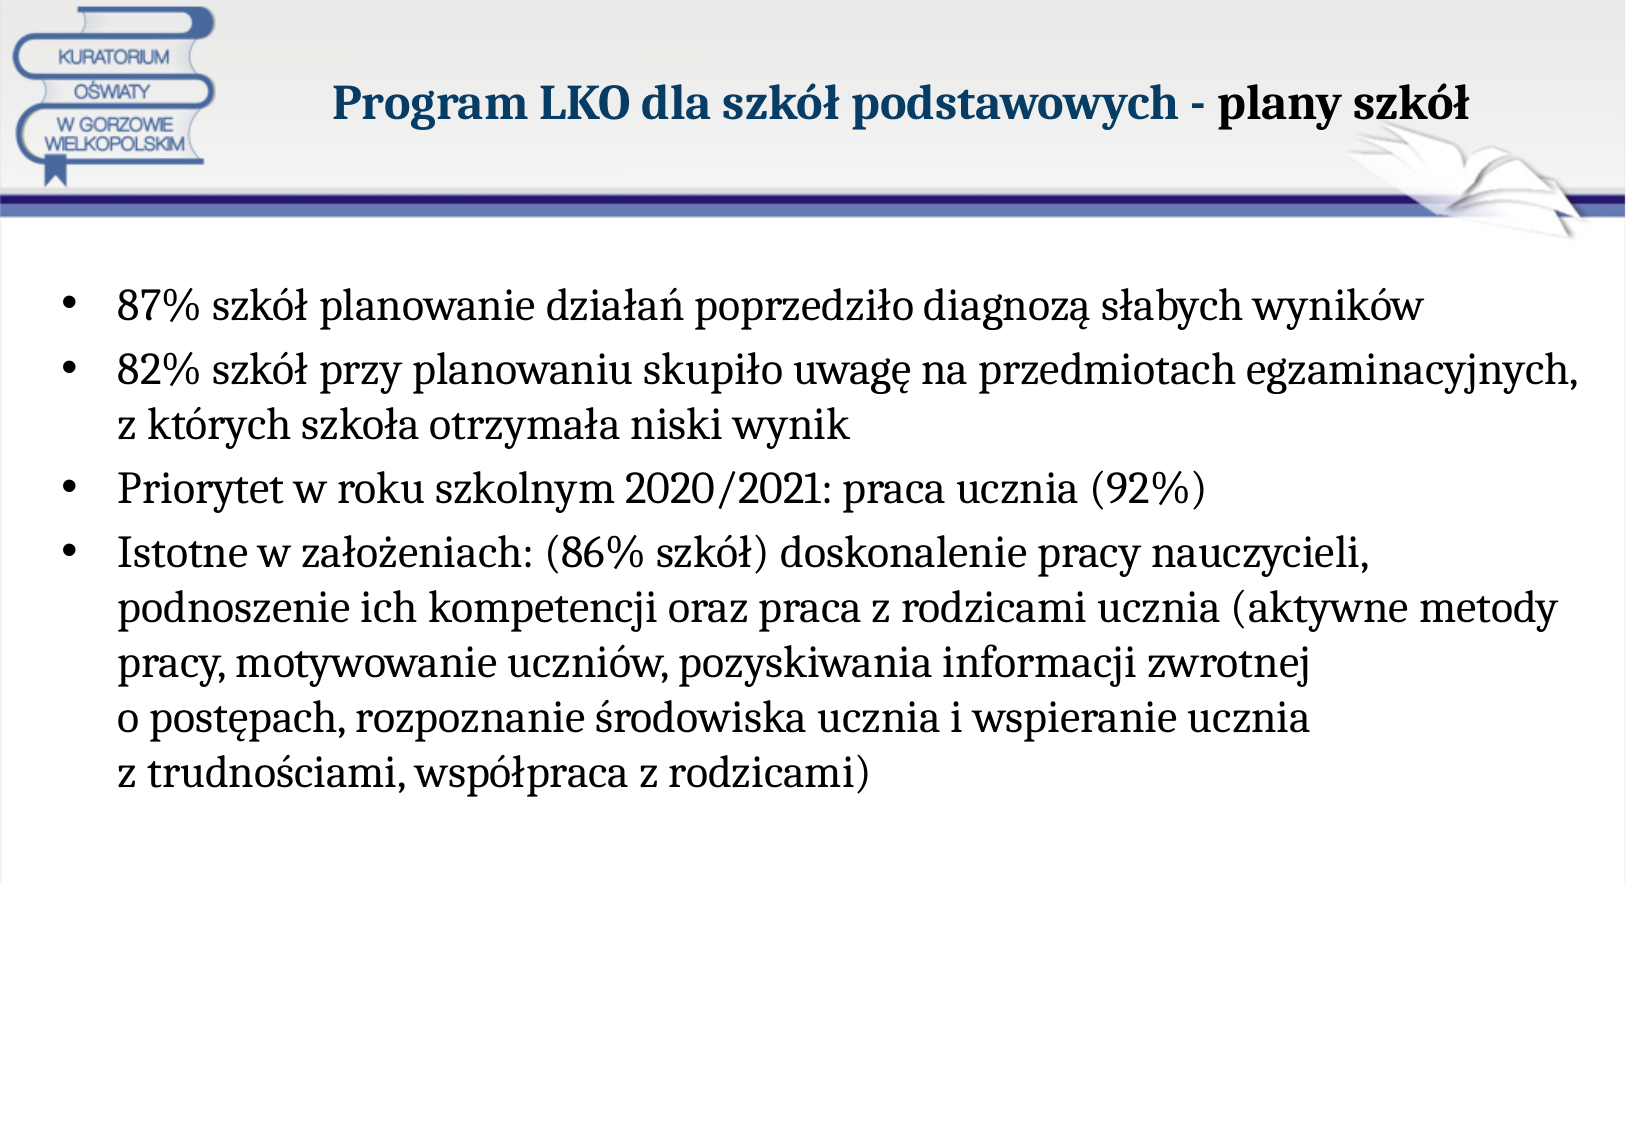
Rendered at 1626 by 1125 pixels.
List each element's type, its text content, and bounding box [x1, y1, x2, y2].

picture [0, 0, 1626, 1125]
title Program LKO dla szkół podstawowych - plany szkół [317, 23, 1600, 176]
list 87% szkół planowanie działań poprzedziło diagnozą słabych wyników 82% szkół przy planowaniu skupiło uwagę na przedmiotach egzaminacyjnych, z których szkoła otrzymała niski wynik Priorytet w roku szkolnym 2020/2021: praca ucznia (92%) Istotne w założeniach: (86% szkół) doskonalenie pracy nauczycieli, podnoszenie ich kompetencji oraz praca z rodzicami ucznia (aktywne metody pracy, motywowanie uczniów, pozyskiwania informacji zwrotnej o postępach, rozpoznanie środowiska ucznia i wspieranie ucznia z trudnościami, współpraca z rodzicami) [46, 267, 1621, 971]
